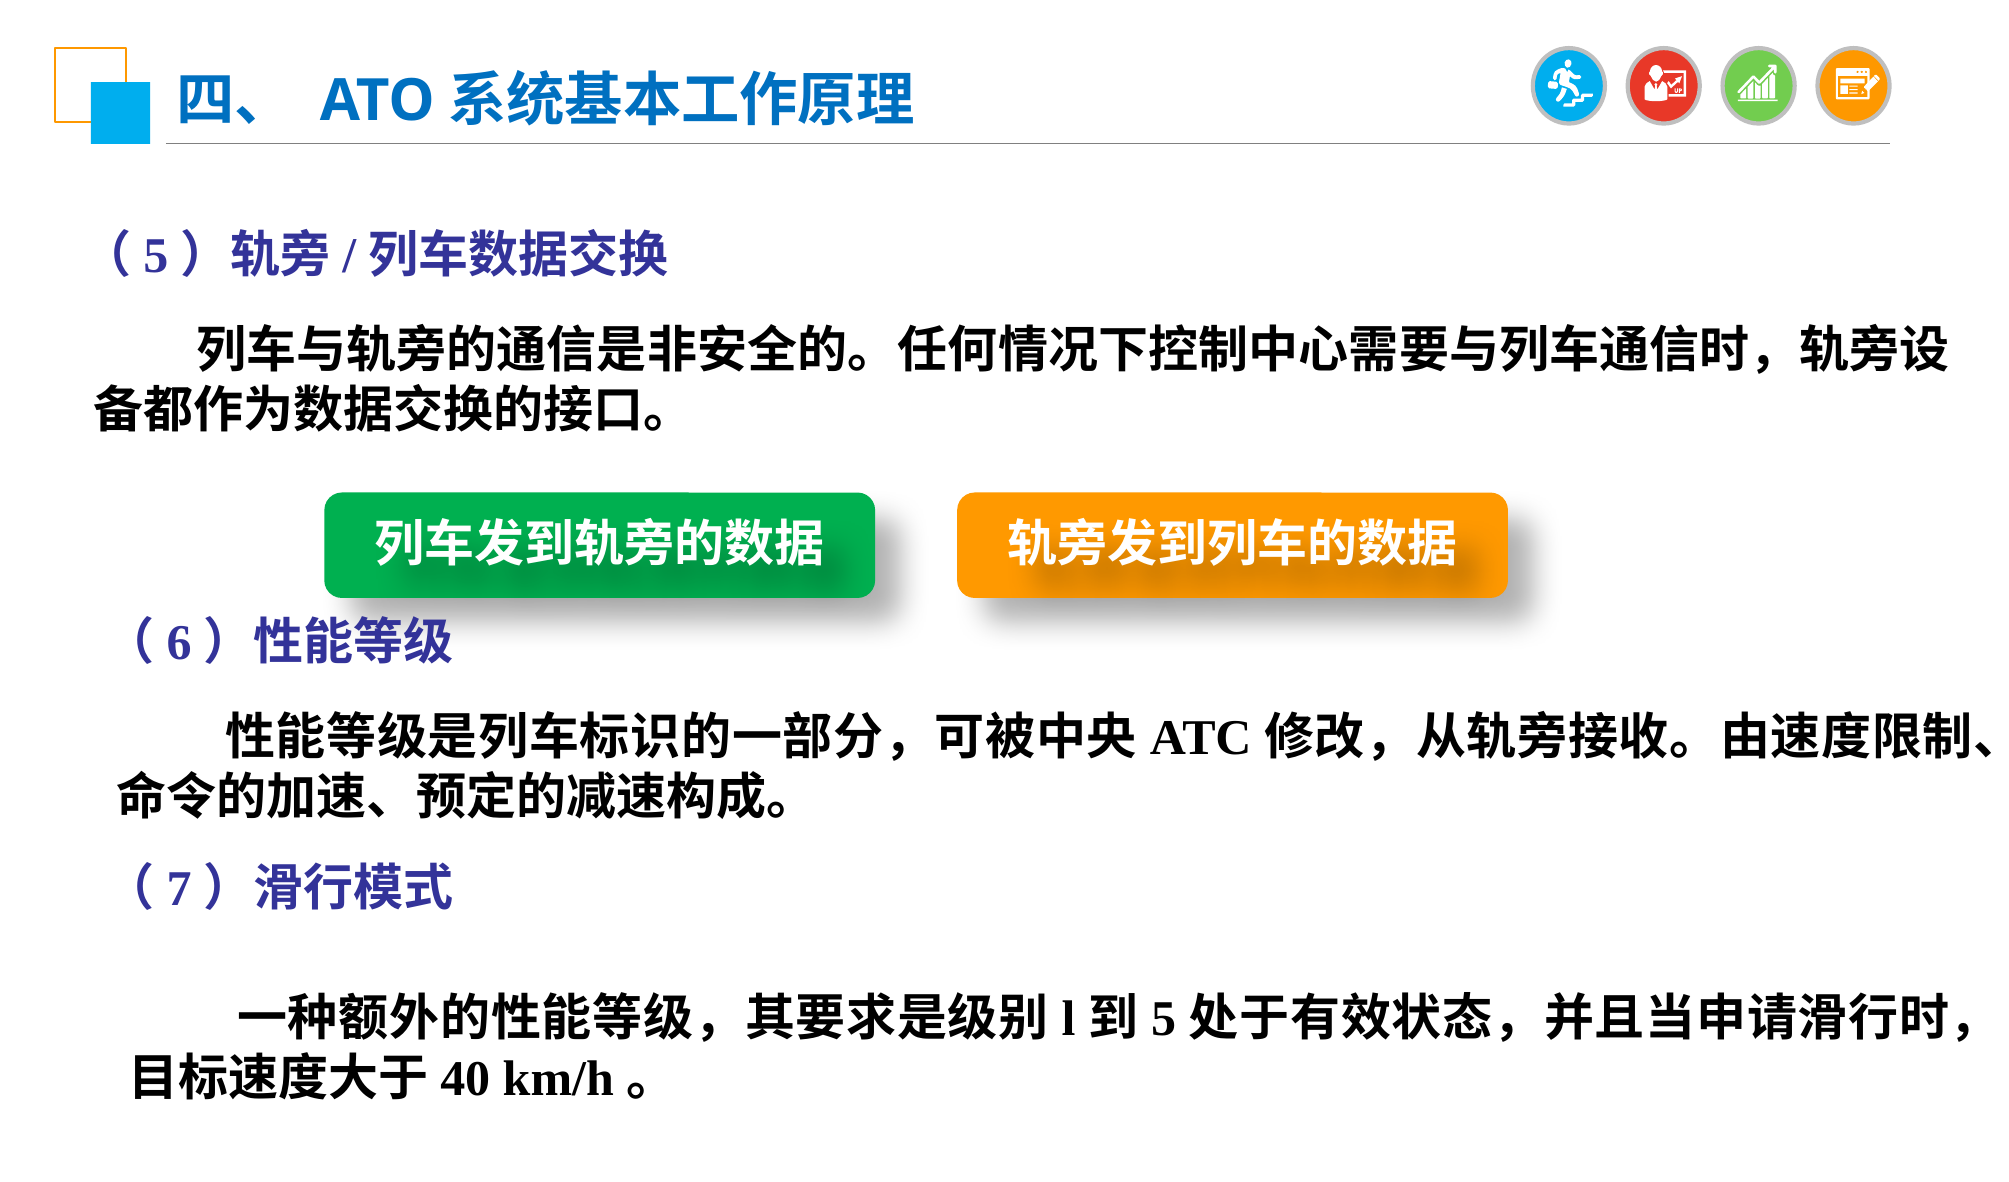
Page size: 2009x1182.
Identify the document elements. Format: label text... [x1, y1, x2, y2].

text_box 一种额外的性能等级，其要求是级别l到5处于有效状态，并且当申请滑行时，目标速度大于40 km/h。 [113, 978, 1965, 1113]
text_box 列车与轨旁的通信是非安全的。任何情况下控制中心需要与列车通信时，轨旁设备都作为数据交换的接口。 [78, 310, 1965, 445]
text_box （7）滑行模式 [89, 848, 1450, 924]
text_box （6）性能等级 [89, 602, 1450, 678]
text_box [956, 492, 1509, 599]
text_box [324, 492, 876, 599]
text_box 性能等级是列车标识的一部分，可被中央ATC修改，从轨旁接收。由速度限制、命令的加速、预定的减速构成。 [101, 696, 1989, 832]
text_box 四、 ATO系统基本工作原理 [155, 51, 935, 142]
text_box （5）轨旁/列车数据交换 [66, 215, 1426, 291]
